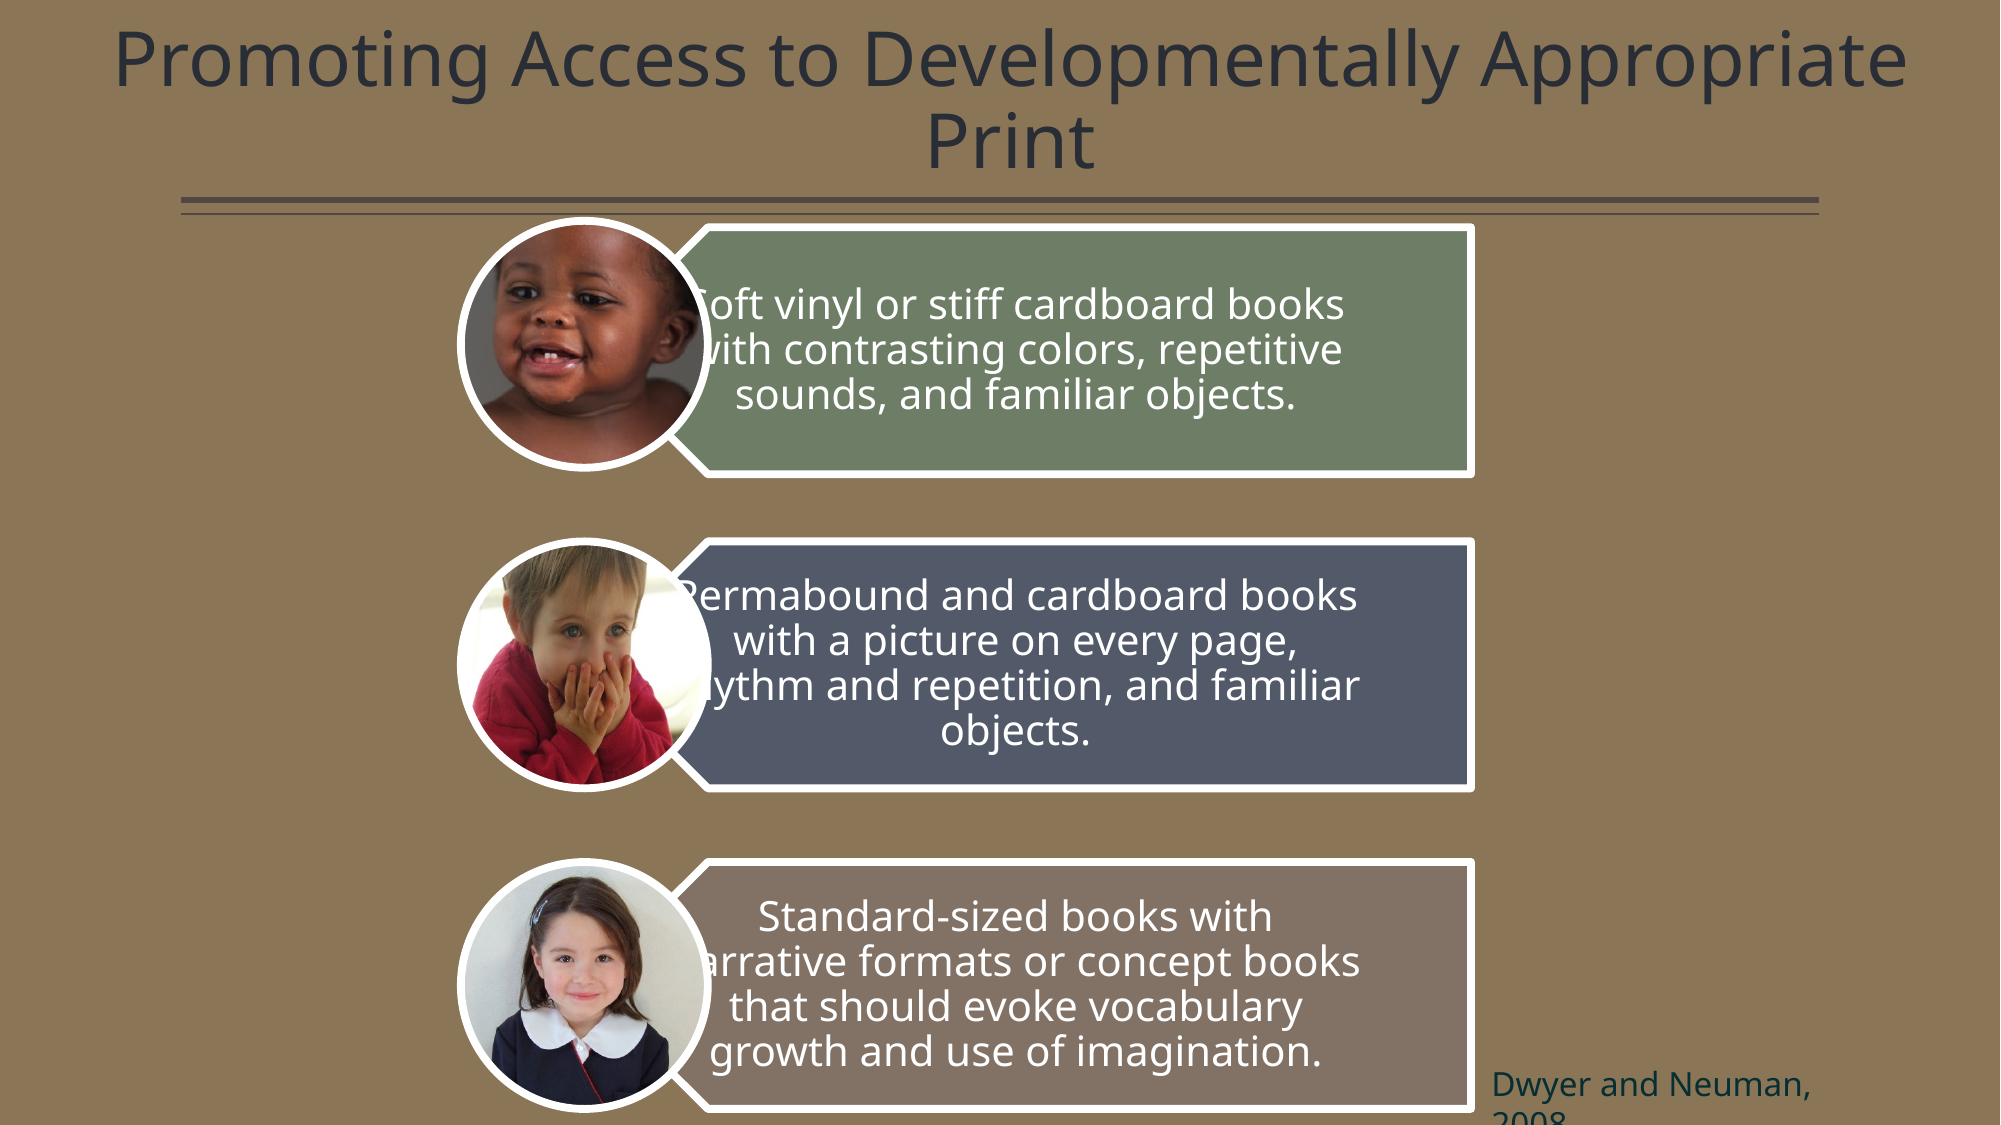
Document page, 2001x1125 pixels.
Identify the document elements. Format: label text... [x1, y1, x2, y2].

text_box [299, 220, 1633, 1110]
text_box Dwyer and Neuman, 2008 [1476, 1055, 1910, 1125]
title Promoting Access to Developmentally Appropriate Print [54, 12, 1968, 193]
